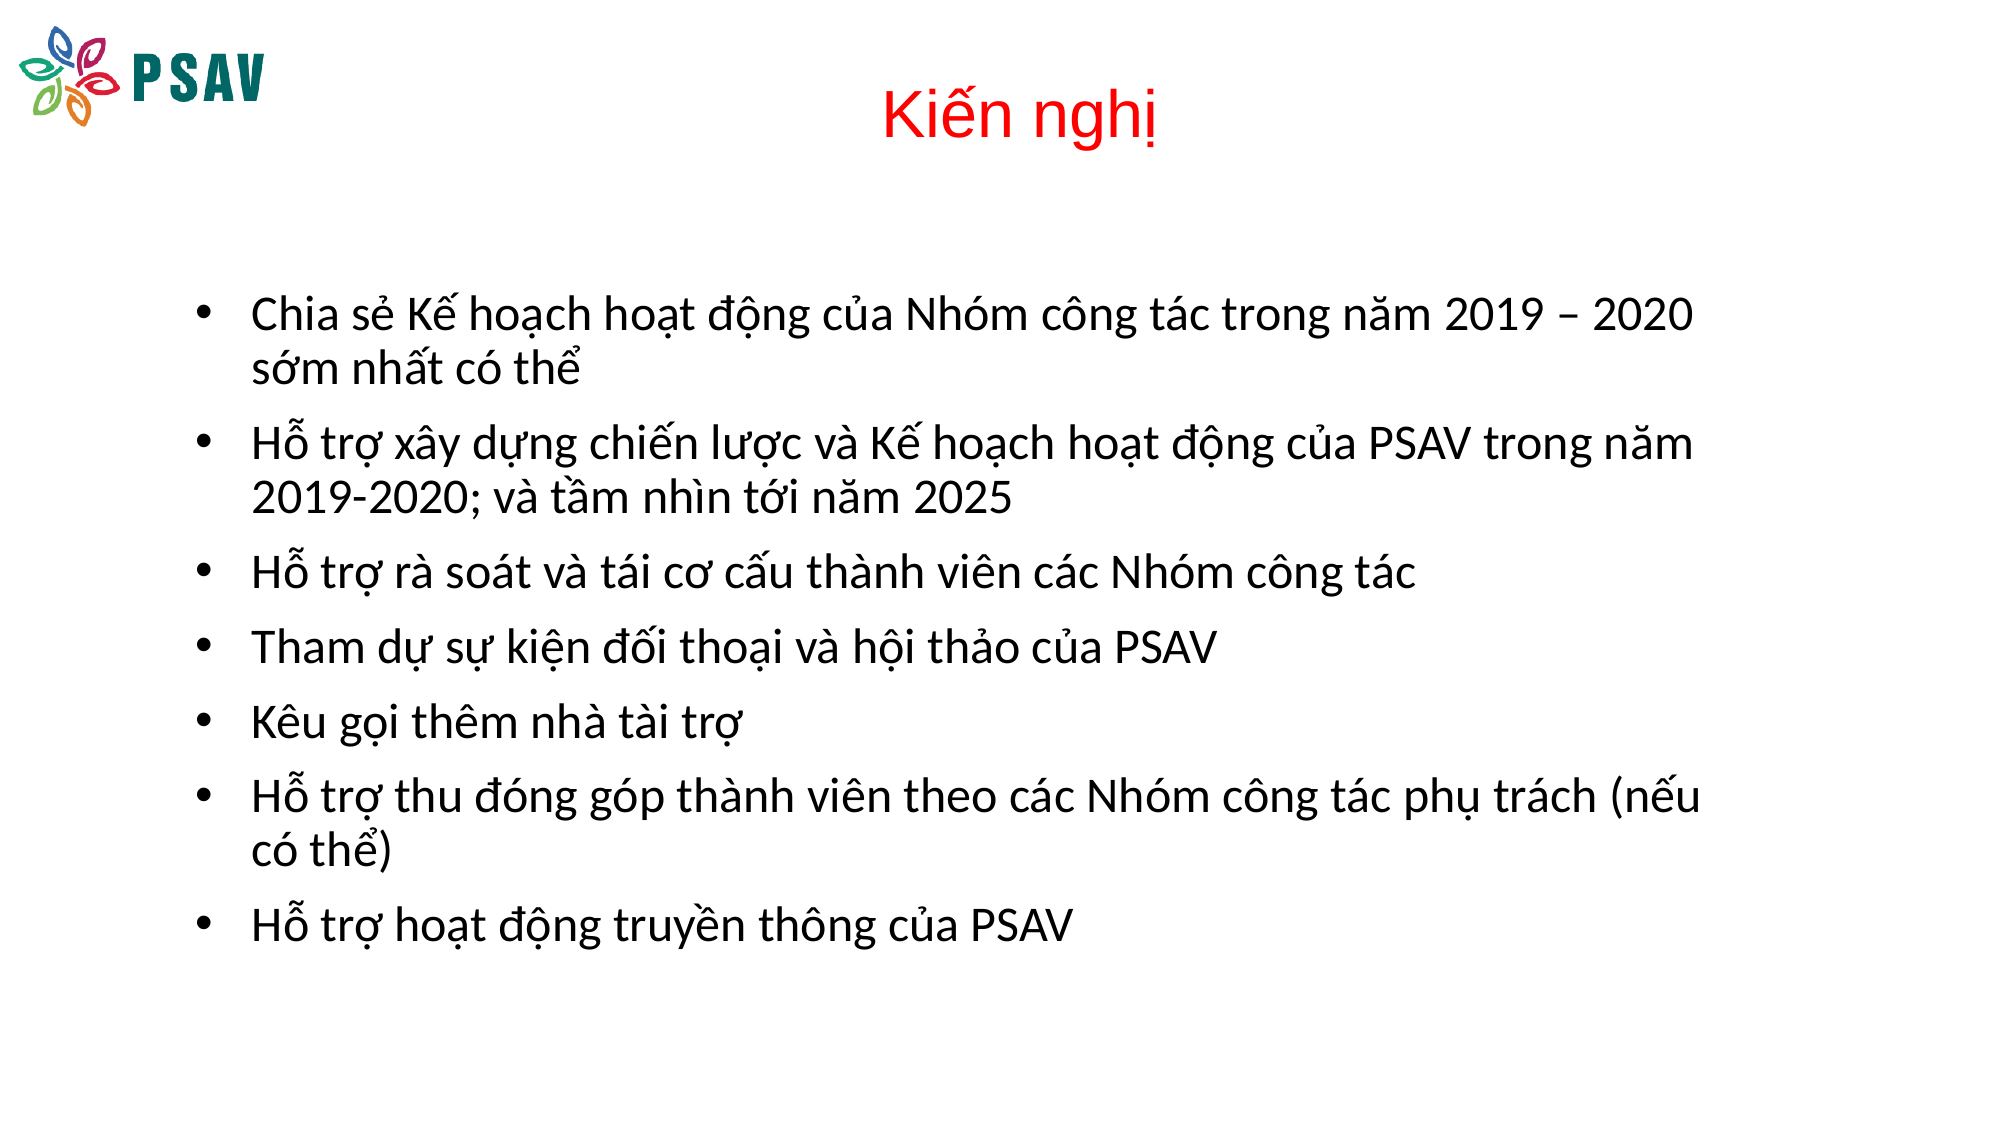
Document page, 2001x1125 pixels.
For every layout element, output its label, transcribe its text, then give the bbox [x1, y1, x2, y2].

picture [18, 26, 270, 127]
title Kiến nghị [269, 0, 1770, 160]
subtitle Chia sẻ Kế hoạch hoạt động của Nhóm công tác trong năm 2019 – 2020 sớm nhất có thể Hỗ trợ xây dựng chiến lược và Kế hoạch hoạt động của PSAV trong năm 2019-2020; và tầm nhìn tới năm 2025 Hỗ trợ rà soát và tái cơ cấu thành viên các Nhóm công tác Tham dự sự kiện đối thoại và hội thảo của PSAV Kêu gọi thêm nhà tài trợ Hỗ trợ thu đóng góp thành viên theo các Nhóm công tác phụ trách (nếu có thể) Hỗ trợ hoạt động truyền thông của PSAV [180, 280, 1733, 966]
